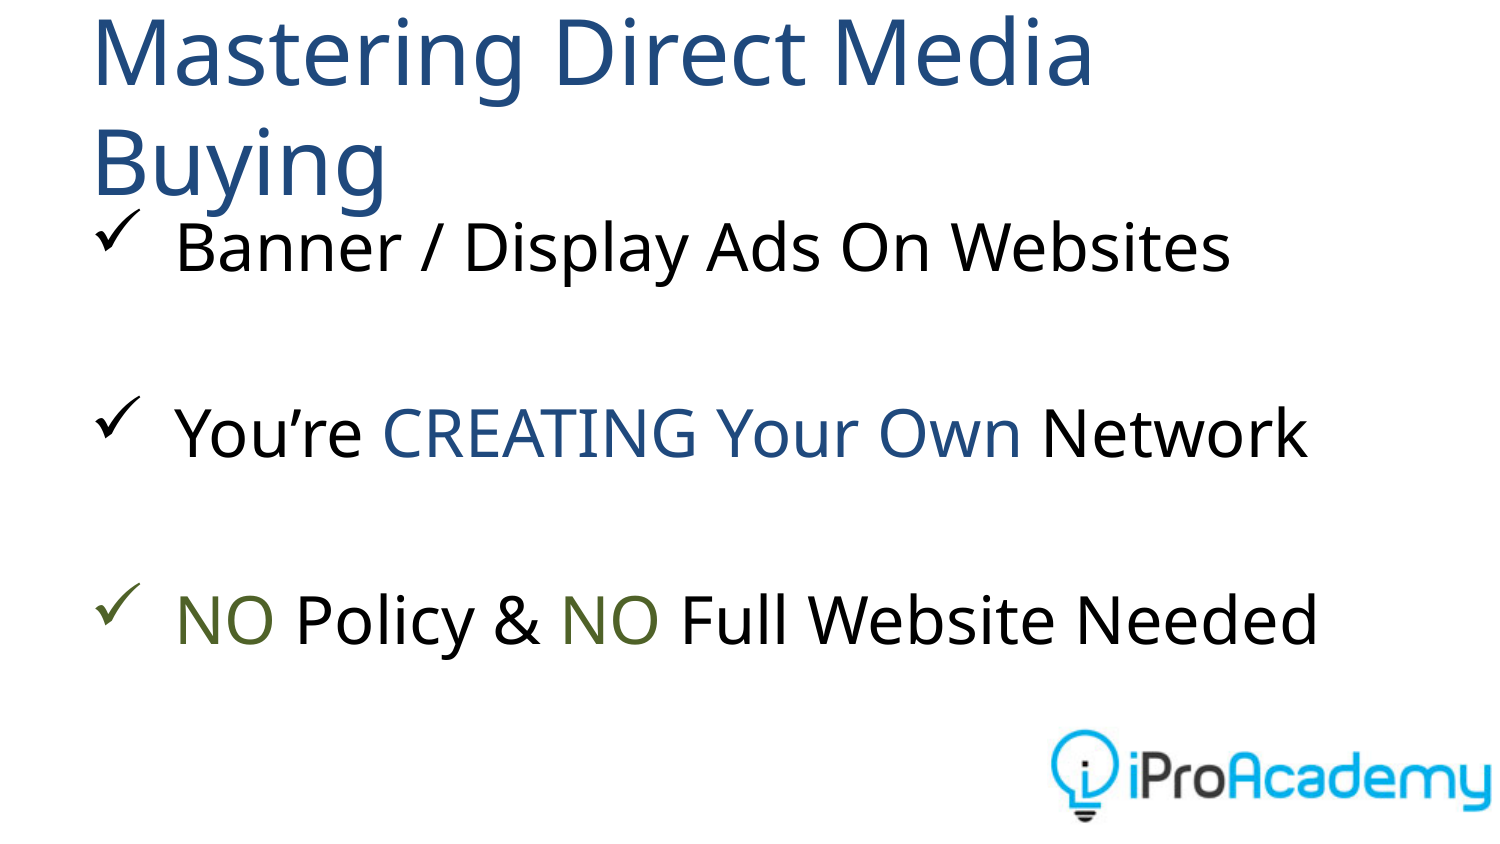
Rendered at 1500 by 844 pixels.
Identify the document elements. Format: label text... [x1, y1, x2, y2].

picture [1047, 715, 1499, 841]
title Mastering Direct Media Buying [75, 33, 1425, 175]
list Banner / Display Ads On Websites You’re CREATING Your Own Network NO Policy & NO Full Website Needed [75, 196, 1425, 754]
